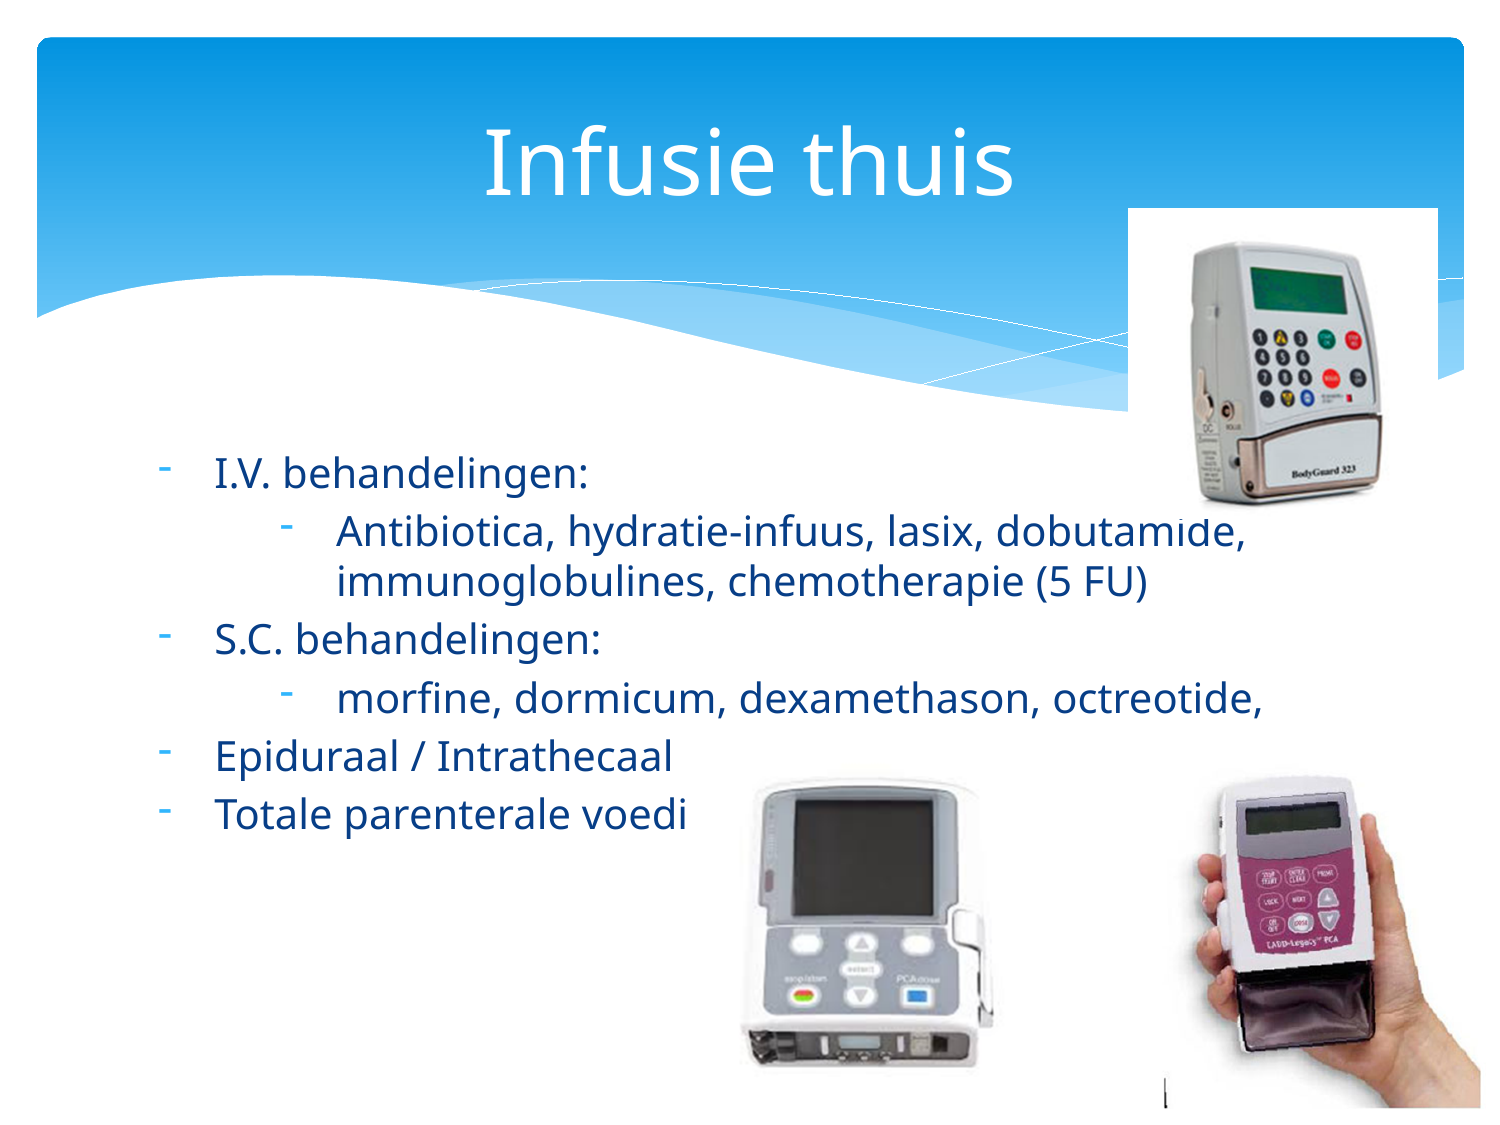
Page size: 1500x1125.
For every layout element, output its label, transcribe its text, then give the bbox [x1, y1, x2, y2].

picture [1127, 207, 1438, 519]
list I.V. behandelingen: Antibiotica, hydratie-infuus, lasix, dobutamide, immunoglobulines, chemotherapie (5 FU) S.C. behandelingen: morfine, dormicum, dexamethason, octreotide, Epiduraal / Intrathecaal Totale parenterale voeding [143, 438, 1359, 1071]
picture [1145, 754, 1500, 1110]
title Infusie thuis [75, 55, 1425, 261]
picture [690, 739, 1026, 1108]
